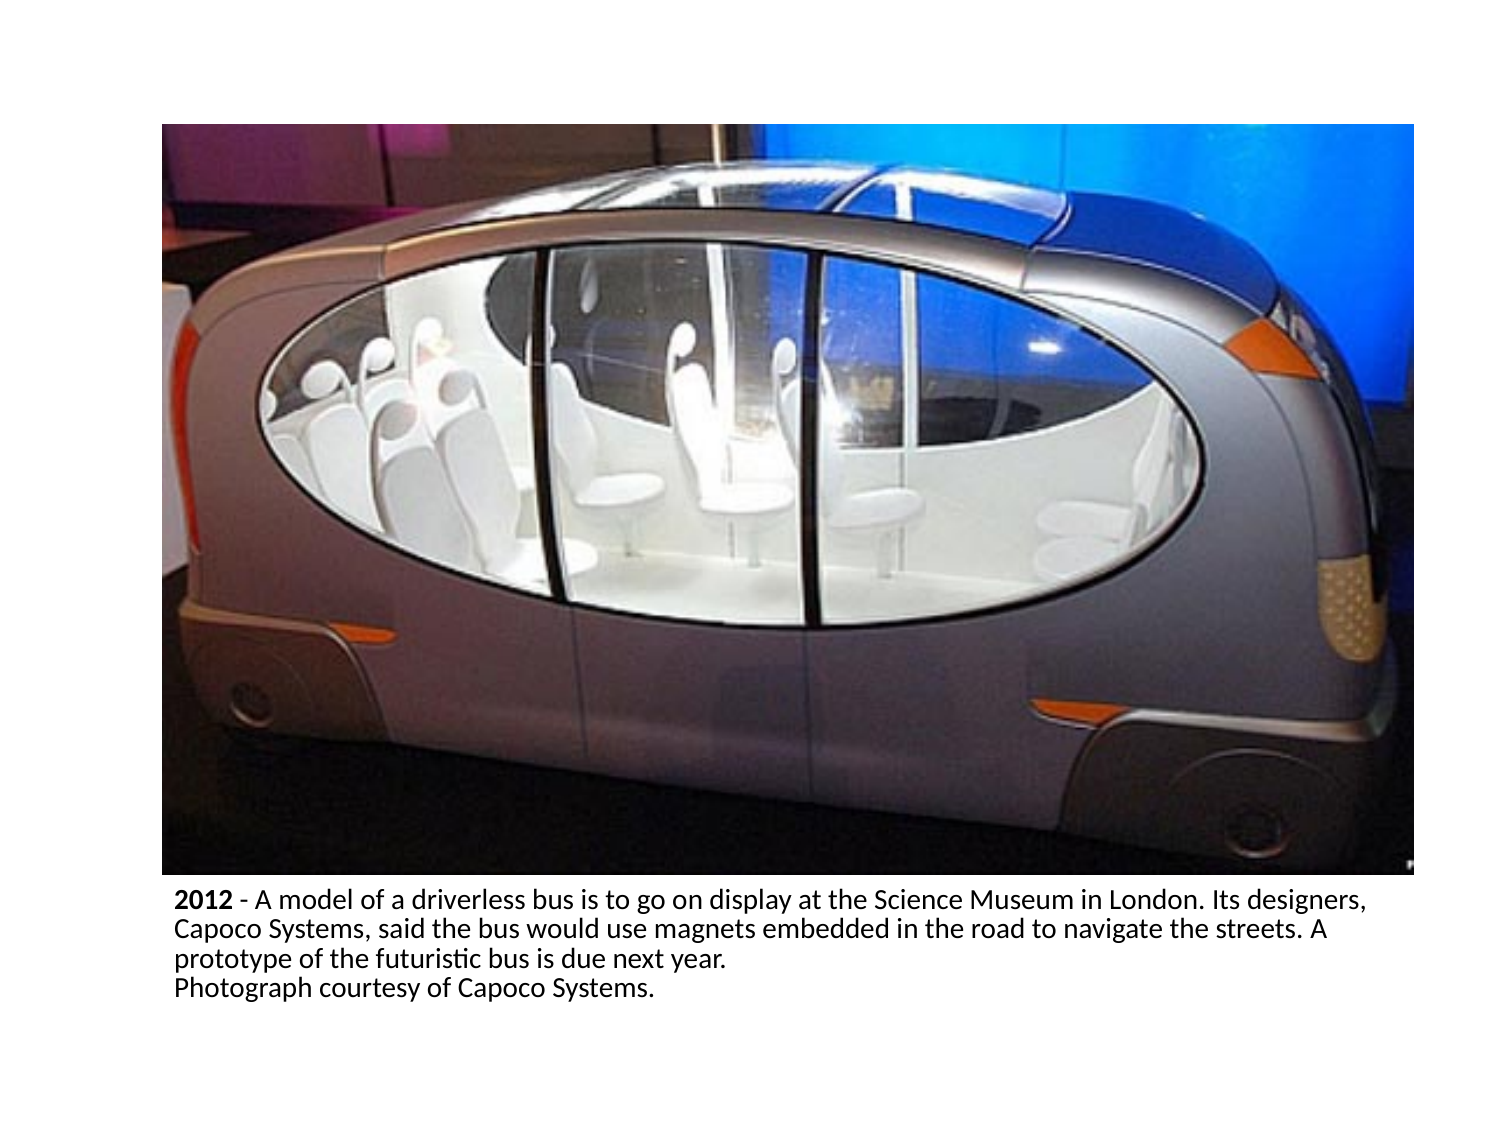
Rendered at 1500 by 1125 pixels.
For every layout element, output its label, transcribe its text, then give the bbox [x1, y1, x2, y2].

picture [162, 124, 1414, 876]
table_header 2012 - A model of a driverless bus is to go on display at the Science Museum in London. Its designers, Capoco Systems, said the bus would use magnets embedded in the road to navigate the streets. A prototype of the futuristic bus is due next year. Photograph courtesy of Capoco Systems. [174, 887, 1437, 1005]
